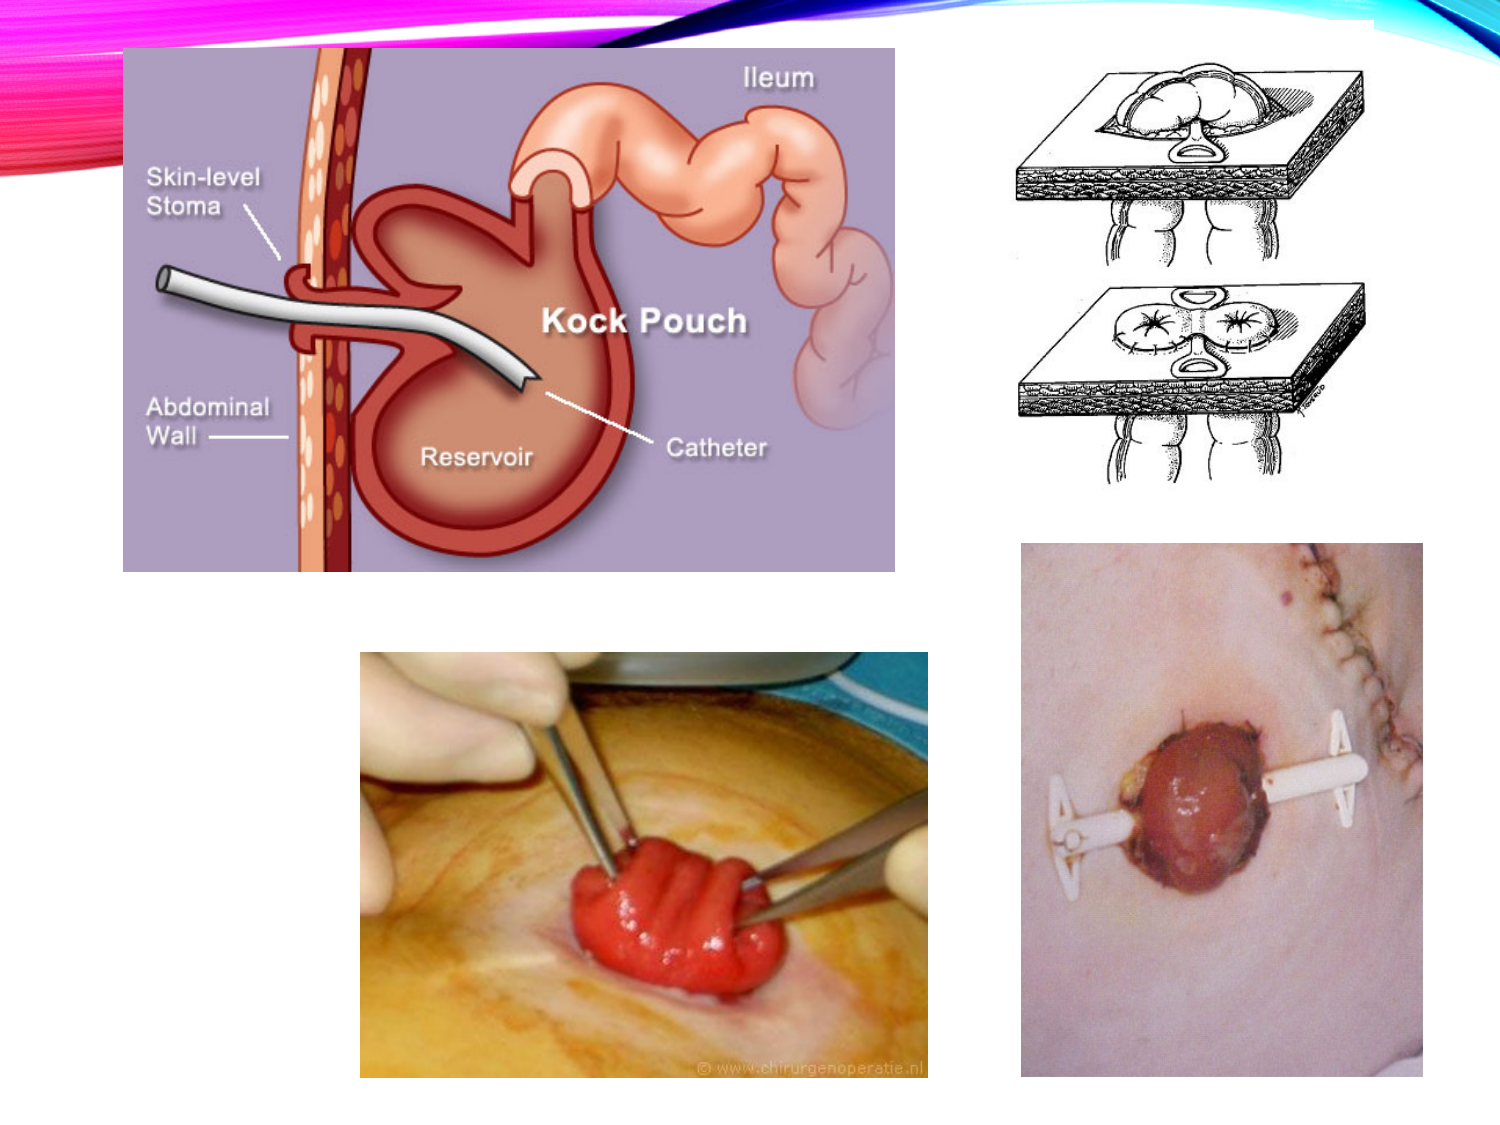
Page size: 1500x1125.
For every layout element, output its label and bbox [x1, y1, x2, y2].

picture [1021, 542, 1424, 1079]
picture [0, 0, 1500, 572]
picture [359, 652, 928, 1079]
